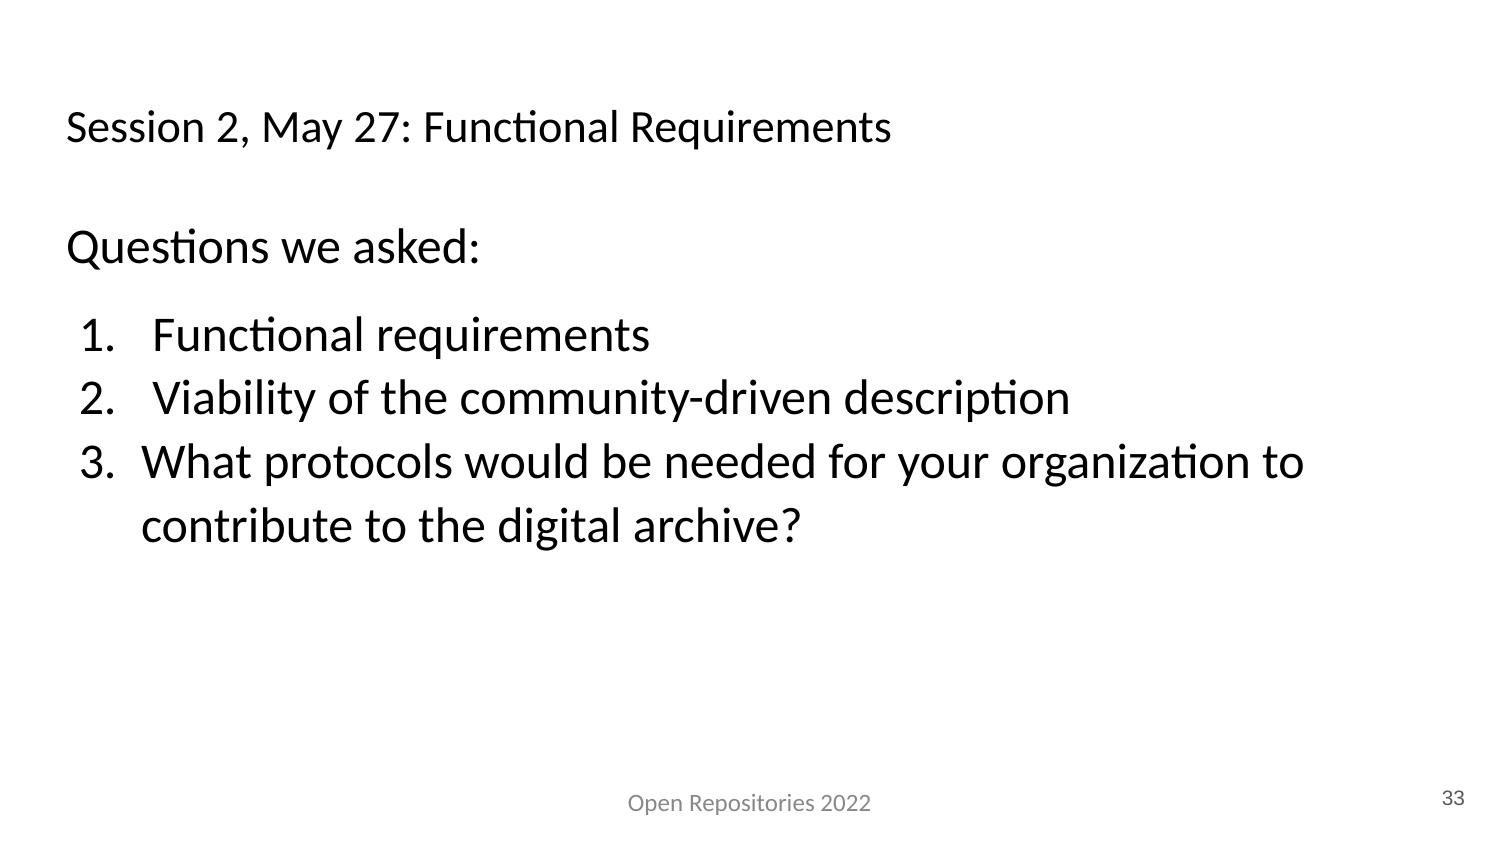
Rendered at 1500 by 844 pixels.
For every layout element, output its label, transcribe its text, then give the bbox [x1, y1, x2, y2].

slide_number 33 [1389, 764, 1480, 830]
list Questions we asked: Functional requirements Viability of the community-driven description What protocols would be needed for your organization to contribute to the digital archive? [51, 189, 1449, 750]
title Session 2, May 27: Functional Requirements [51, 72, 1449, 167]
